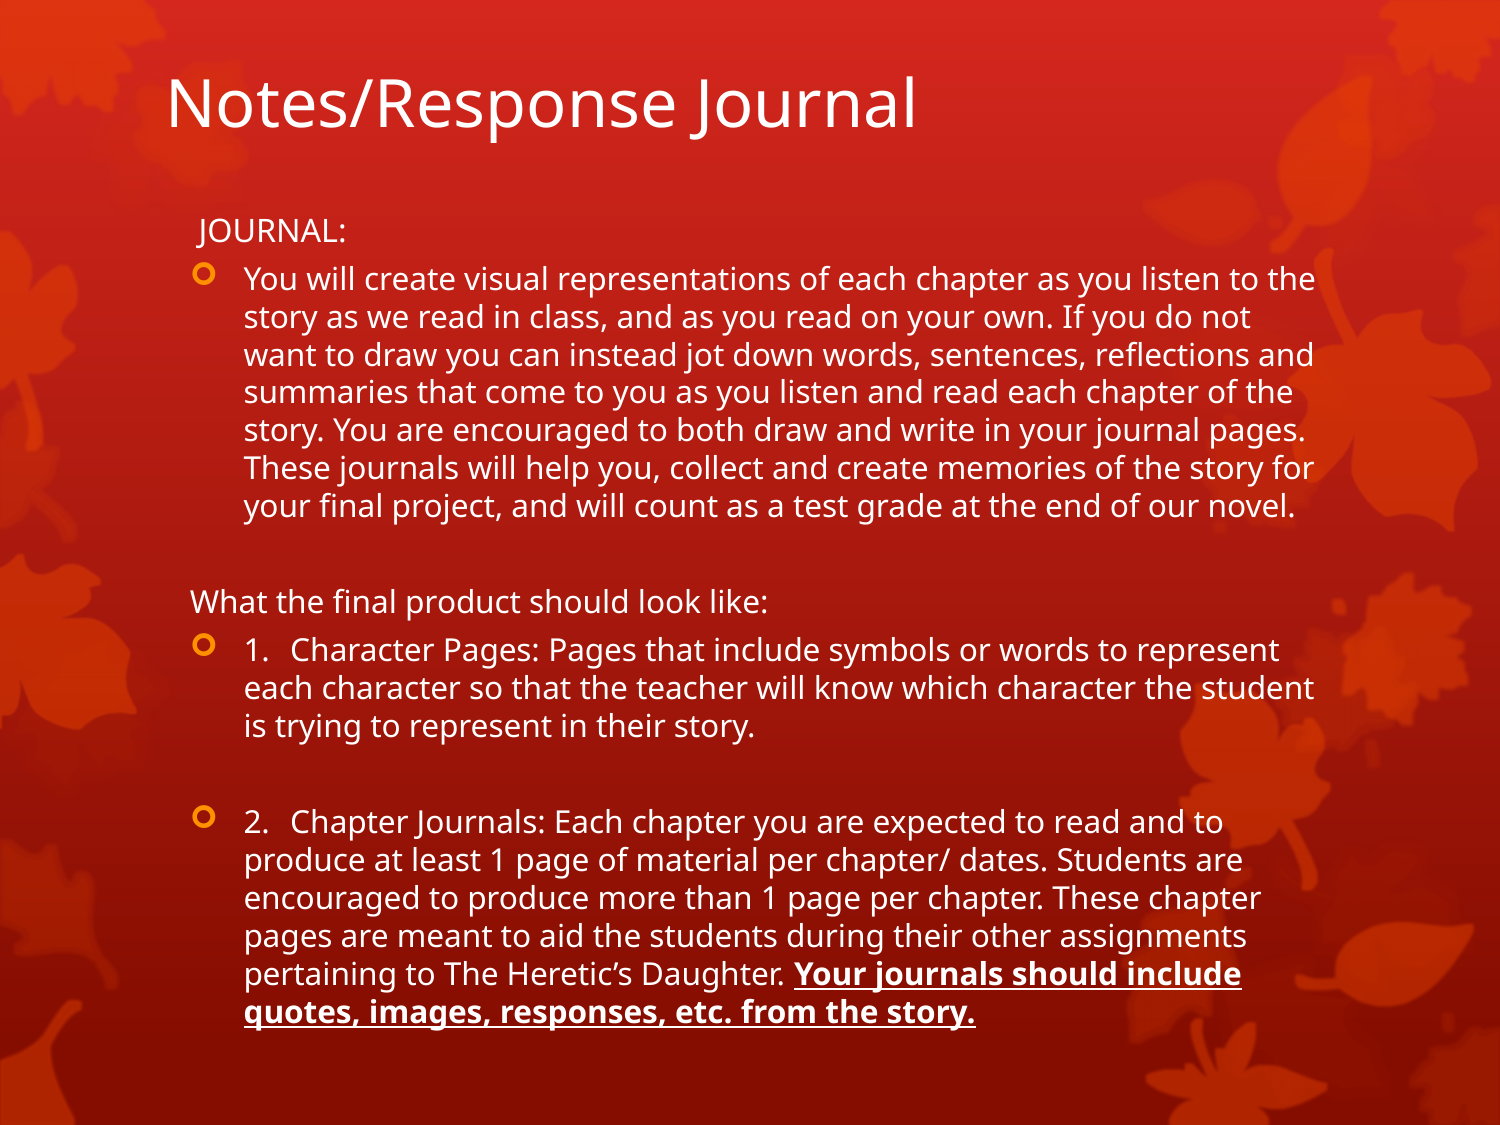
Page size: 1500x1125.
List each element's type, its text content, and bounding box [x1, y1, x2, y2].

list JOURNAL: You will create visual representations of each chapter as you listen to the story as we read in class, and as you read on your own. If you do not want to draw you can instead jot down words, sentences, reflections and summaries that come to you as you listen and read each chapter of the story. You are encouraged to both draw and write in your journal pages. These journals will help you, collect and create memories of the story for your final project, and will count as a test grade at the end of our novel. What the final product should look like: 1. Character Pages: Pages that include symbols or words to represent each character so that the teacher will know which character the student is trying to represent in their story. 2. Chapter Journals: Each chapter you are expected to read and to produce at least 1 page of material per chapter/ dates. Students are encouraged to produce more than 1 page per chapter. These chapter pages are meant to aid the students during their other assignments pertaining to The Heretic’s Daughter. Your journals should include quotes, images, responses, etc. from the story. [174, 200, 1344, 1088]
title Notes/Response Journal [150, 24, 1319, 177]
